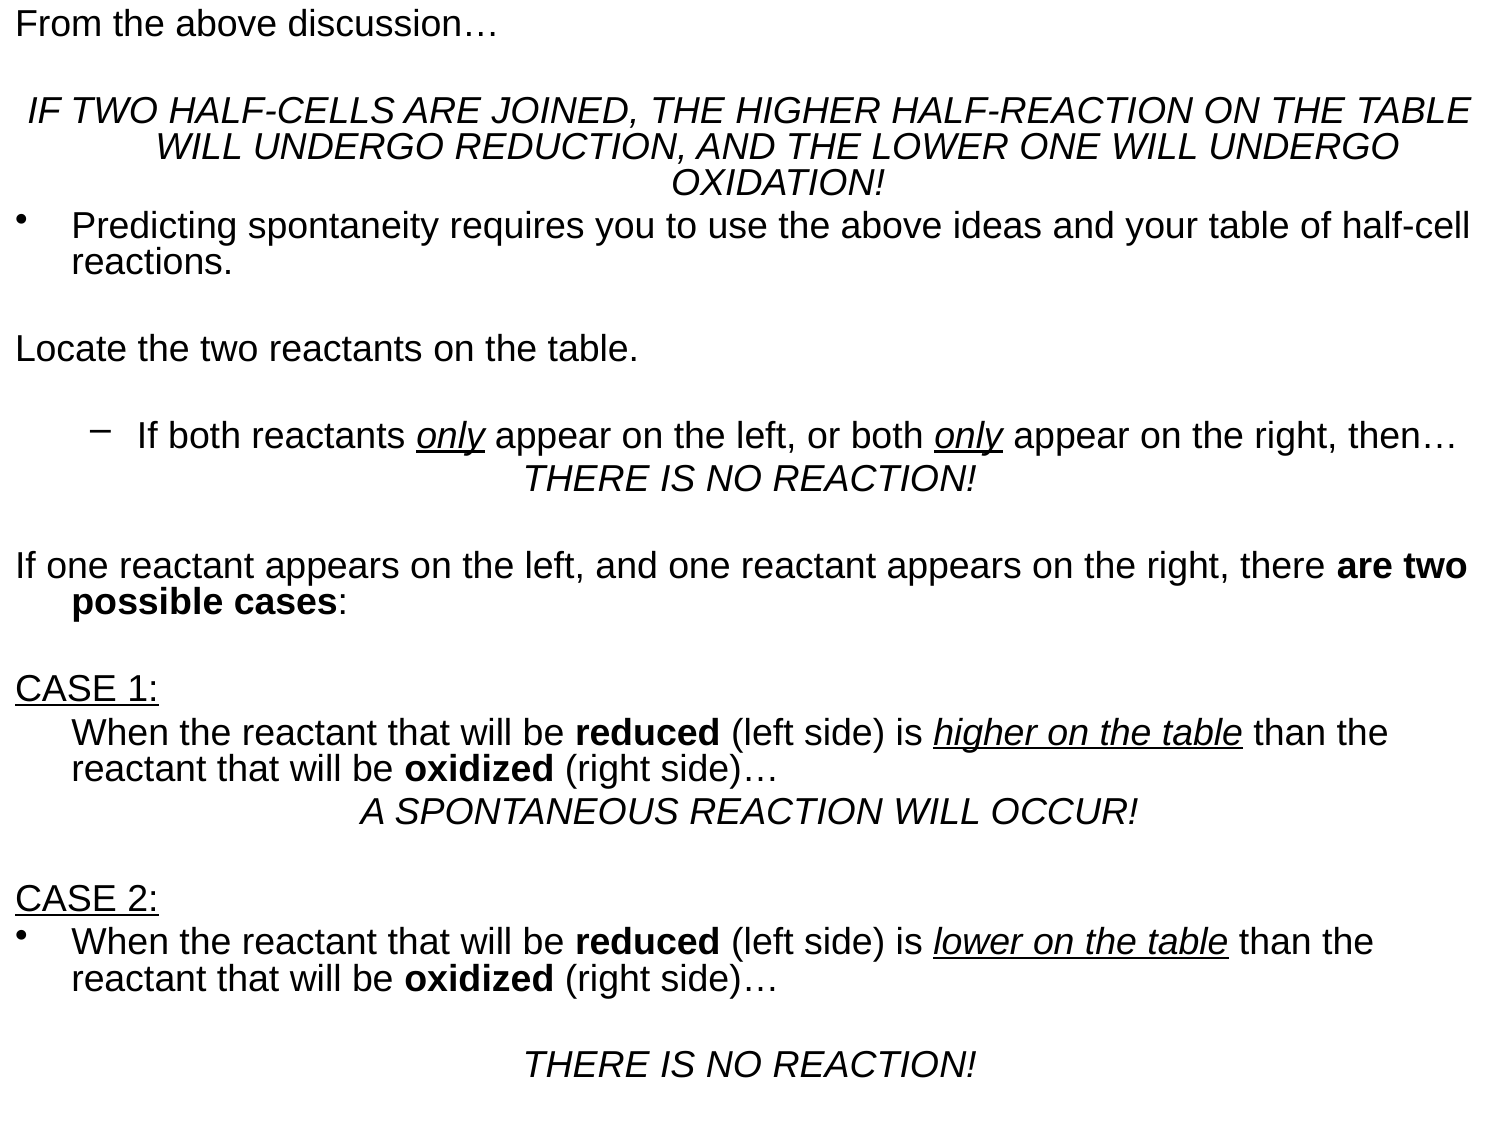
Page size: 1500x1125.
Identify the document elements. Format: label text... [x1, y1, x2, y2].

list From the above discussion… IF TWO HALF-CELLS ARE JOINED, THE HIGHER HALF-REACTION ON THE TABLE WILL UNDERGO REDUCTION, AND THE LOWER ONE WILL UNDERGO OXIDATION! Predicting spontaneity requires you to use the above ideas and your table of half-cell reactions. Locate the two reactants on the table. If both reactants only appear on the left, or both only appear on the right, then… THERE IS NO REACTION! If one reactant appears on the left, and one reactant appears on the right, there are two possible cases: CASE 1: When the reactant that will be reduced (left side) is higher on the table than the reactant that will be oxidized (right side)… A SPONTANEOUS REACTION WILL OCCUR! CASE 2: When the reactant that will be reduced (left side) is lower on the table than the reactant that will be oxidized (right side)… THERE IS NO REACTION! [0, 0, 1500, 1125]
